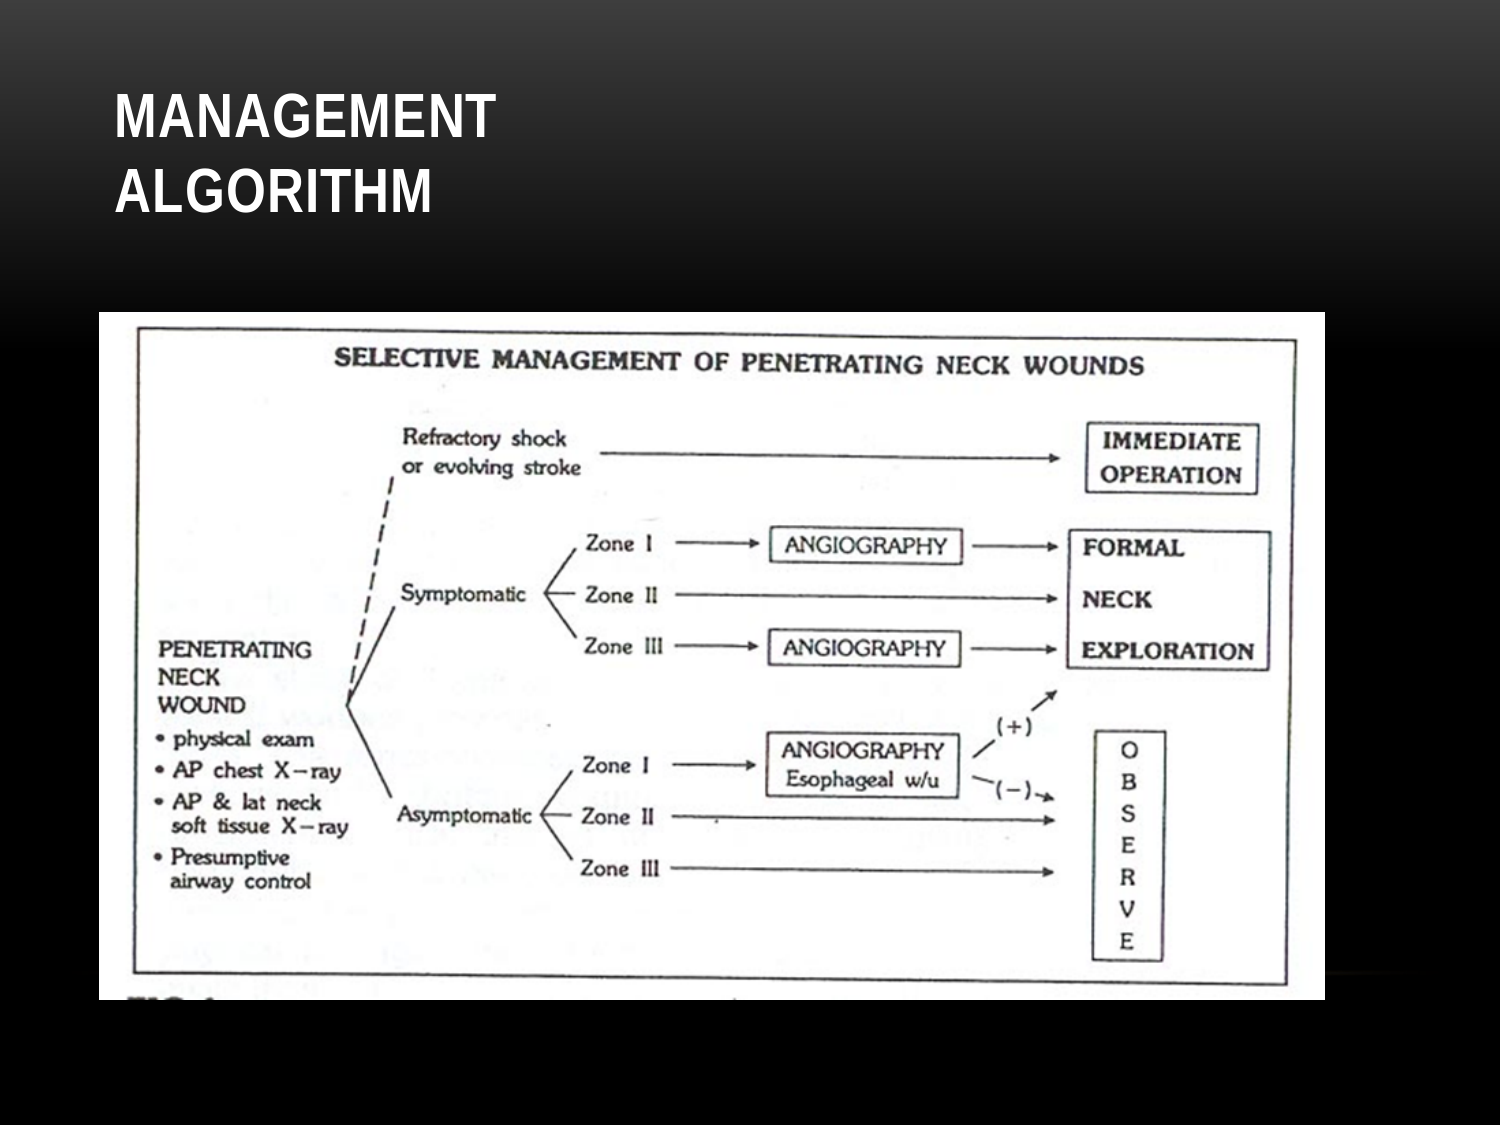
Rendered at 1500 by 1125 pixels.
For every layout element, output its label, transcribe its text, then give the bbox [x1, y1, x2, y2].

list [99, 312, 1326, 1001]
title Management algorithm [99, 45, 1400, 233]
picture [0, 0, 1500, 1125]
